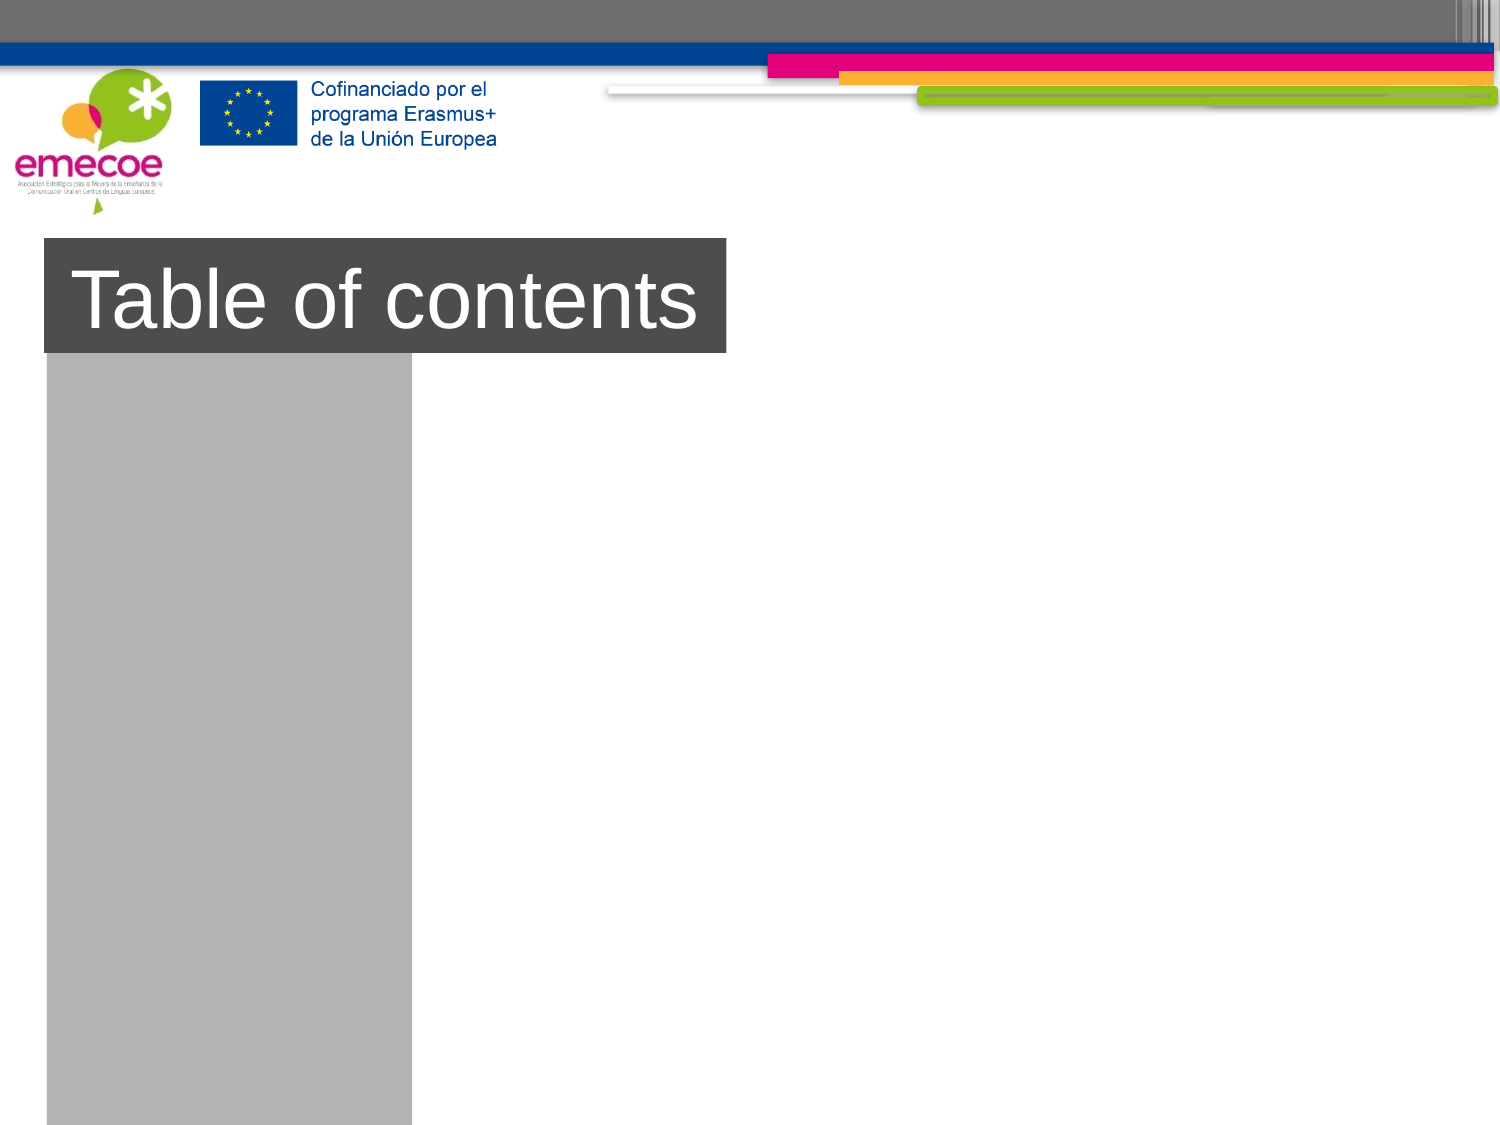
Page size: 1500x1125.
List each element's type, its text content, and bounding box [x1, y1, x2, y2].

picture [0, 66, 184, 217]
text_box Table of contents [44, 238, 727, 353]
text_box [46, 353, 413, 1125]
picture [200, 78, 502, 152]
